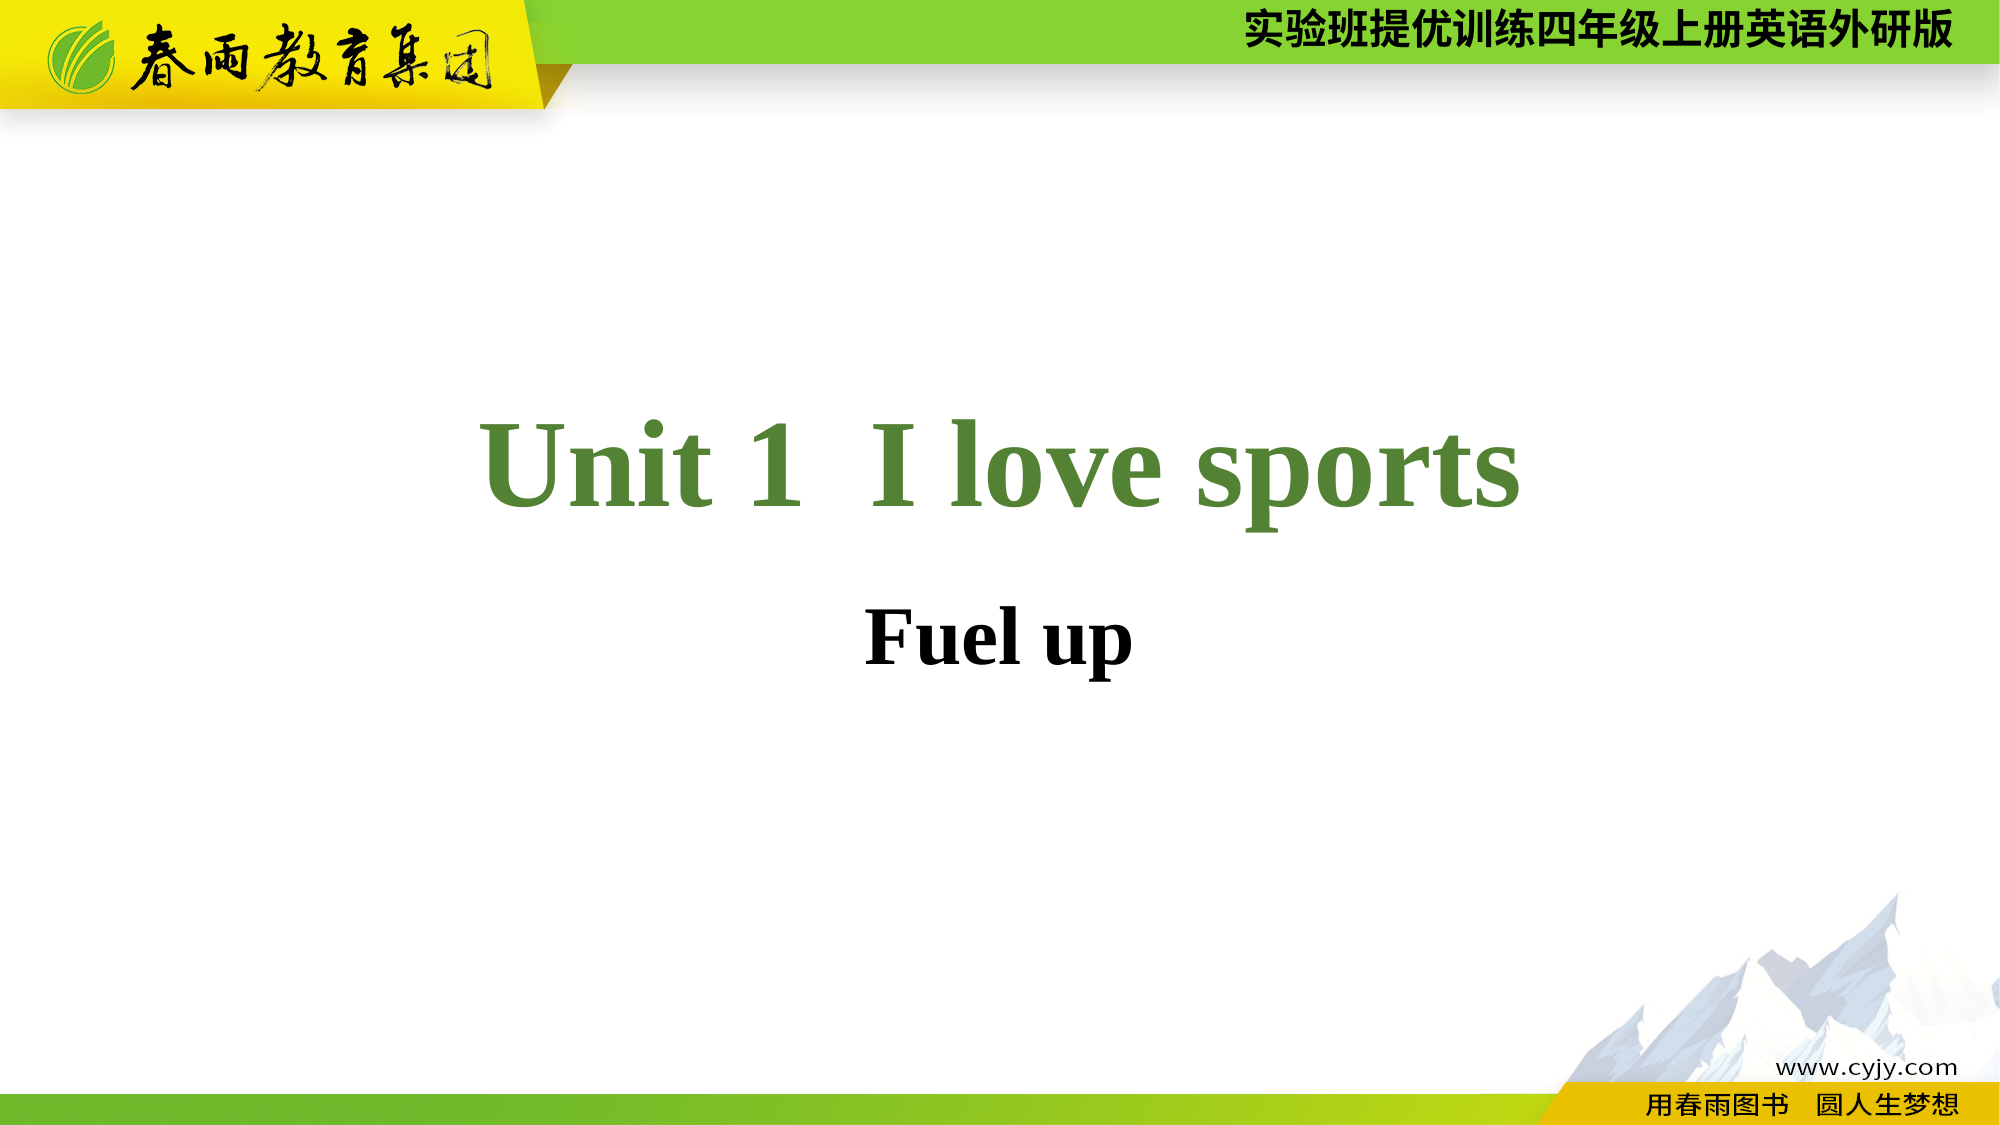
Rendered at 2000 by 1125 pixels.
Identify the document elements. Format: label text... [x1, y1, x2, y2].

text_box Unit 1 I love sports Fuel up [0, 298, 2000, 689]
picture [0, 689, 2000, 1125]
picture [0, 0, 2000, 298]
